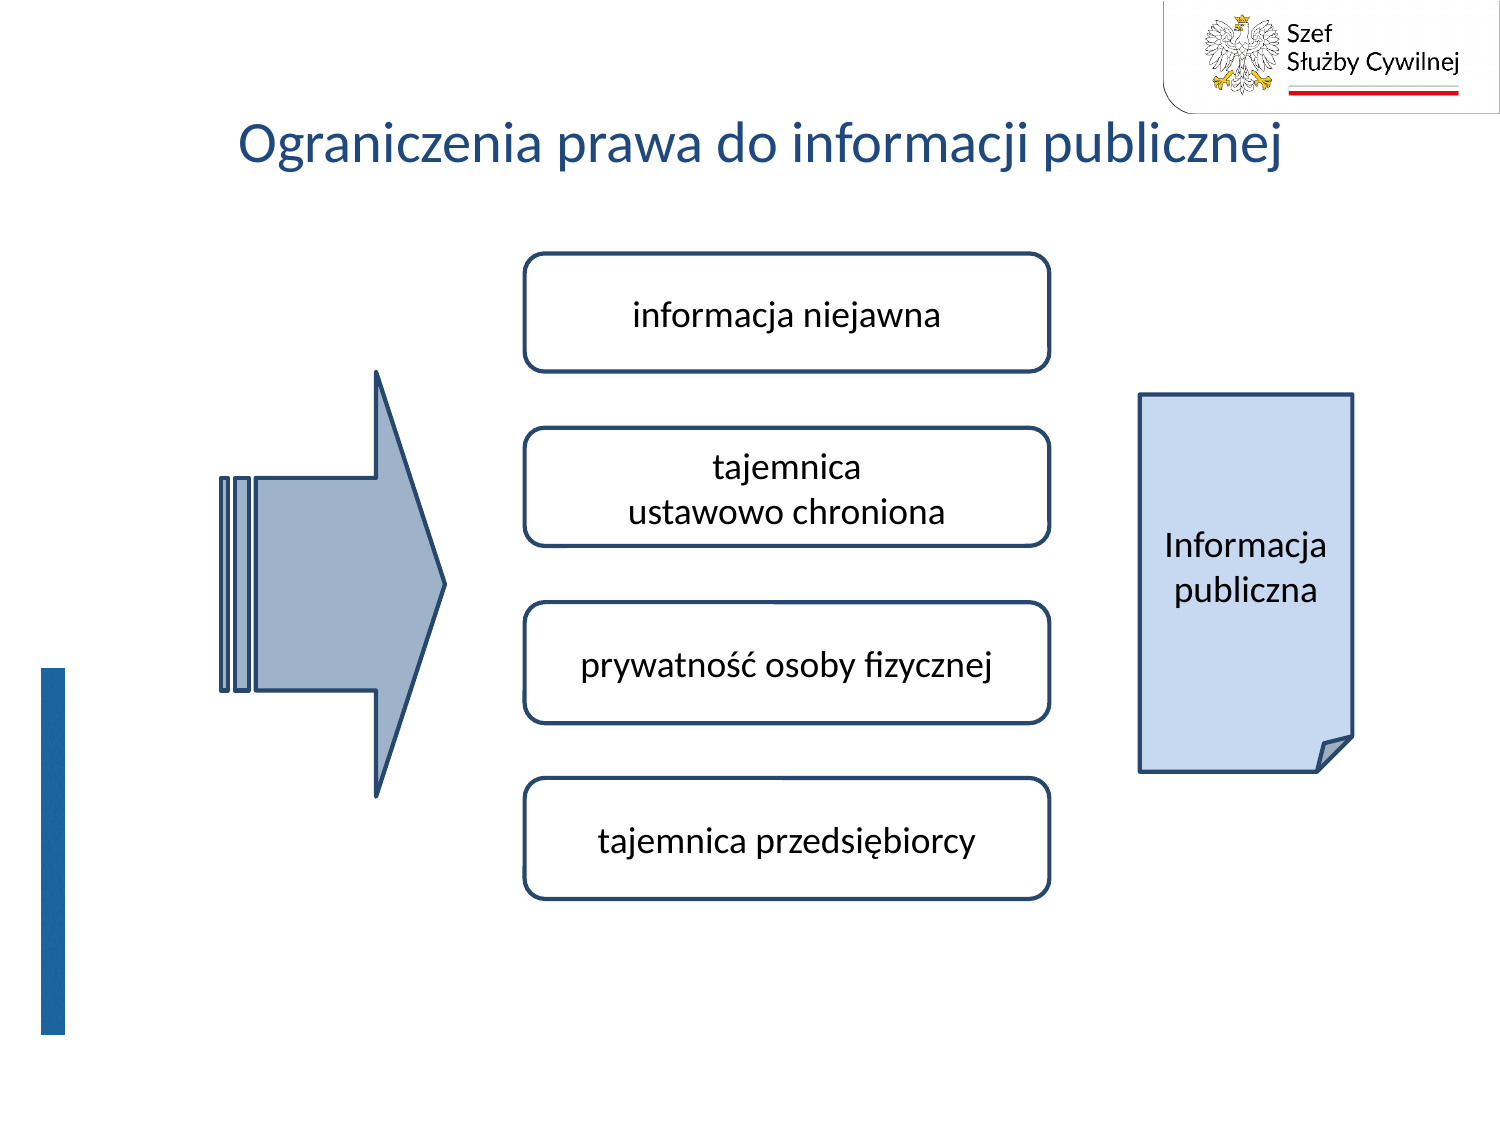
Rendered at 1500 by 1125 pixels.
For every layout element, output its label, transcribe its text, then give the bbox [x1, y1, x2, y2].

text_box Informacja publiczna [1137, 392, 1355, 774]
text_box tajemnica ustawowo chroniona [522, 425, 1052, 549]
text_box [253, 369, 447, 799]
text_box [219, 476, 230, 693]
picture [41, 668, 65, 1035]
title Ograniczenia prawa do informacji publicznej [112, 96, 1412, 221]
text_box tajemnica przedsiębiorcy [522, 775, 1052, 902]
text_box informacja niejawna [522, 251, 1052, 374]
picture [1163, 0, 1500, 114]
text_box [233, 476, 251, 693]
text_box prywatność osoby fizycznej [522, 600, 1052, 726]
